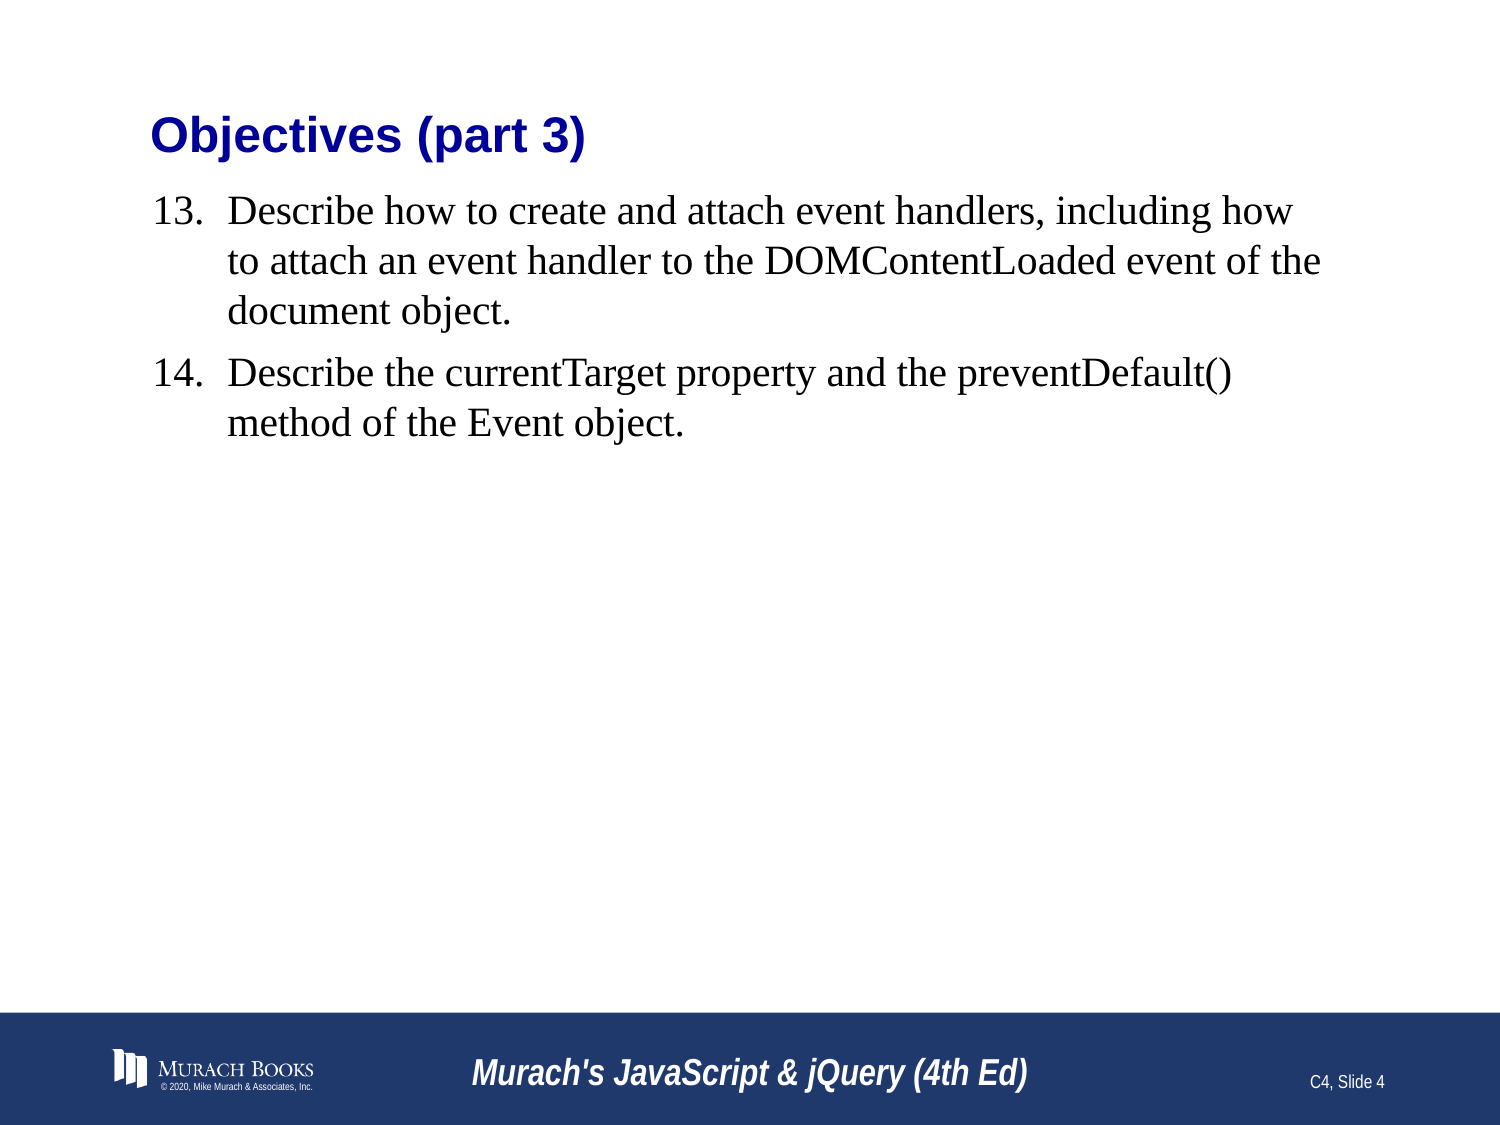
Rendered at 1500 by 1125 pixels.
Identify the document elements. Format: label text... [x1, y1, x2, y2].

list Describe how to create and attach event handlers, including how to attach an event handler to the DOMContentLoaded event of the document object. Describe the currentTarget property and the preventDefault() method of the Event object. [137, 174, 1350, 975]
slide_number Murach's JavaScript & jQuery (4th Ed) [463, 1025, 1050, 1100]
slide_number C4, Slide 4 [1087, 1025, 1400, 1100]
title Objectives (part 3) [150, 102, 1350, 164]
footer © 2020, Mike Murach & Associates, Inc. [12, 1025, 463, 1100]
